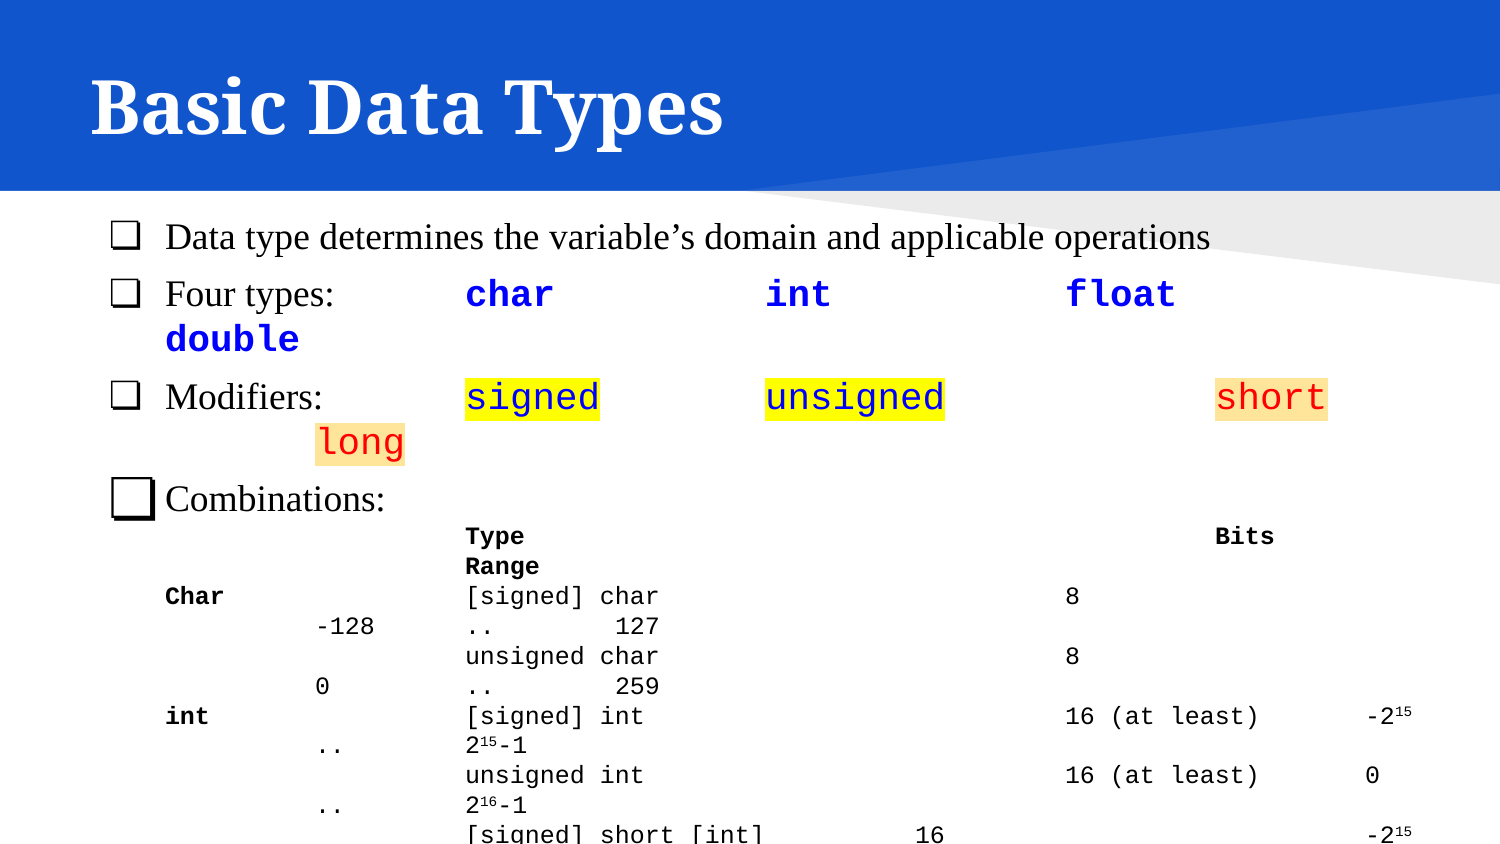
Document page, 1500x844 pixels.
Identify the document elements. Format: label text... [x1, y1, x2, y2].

title Basic Data Types [75, 33, 1425, 175]
list Data type determines the variable’s domain and applicable operations Four types: char int float double Modifiers: signed unsigned short long Combinations: Type Bits Range Char [signed] char 8 -128 .. 127 unsigned char 8 0 .. 259 int [signed] int 16 (at least) -215 .. 215-1 unsigned int 16 (at least) 0 .. 216-1 [signed] short [int] 16 -215 .. 215-1 unsigned short [int] 16 0 .. 216-1 [signed] long [int] 32 (at least) -231 .. 231-1 unsigned long [int] 32 (at least) 0 .. 232-1 float float 32 1.2E-38 .. 3.4E+38 (6 dig-prec) double double 64 2.3E-308 .. 1.7E+308 (15 dig-prec) long double 80 (at least) 3.4E-4932 .. 1.1E+4932 (19 dig-prec) What about boolean? strings? [75, 196, 1461, 808]
